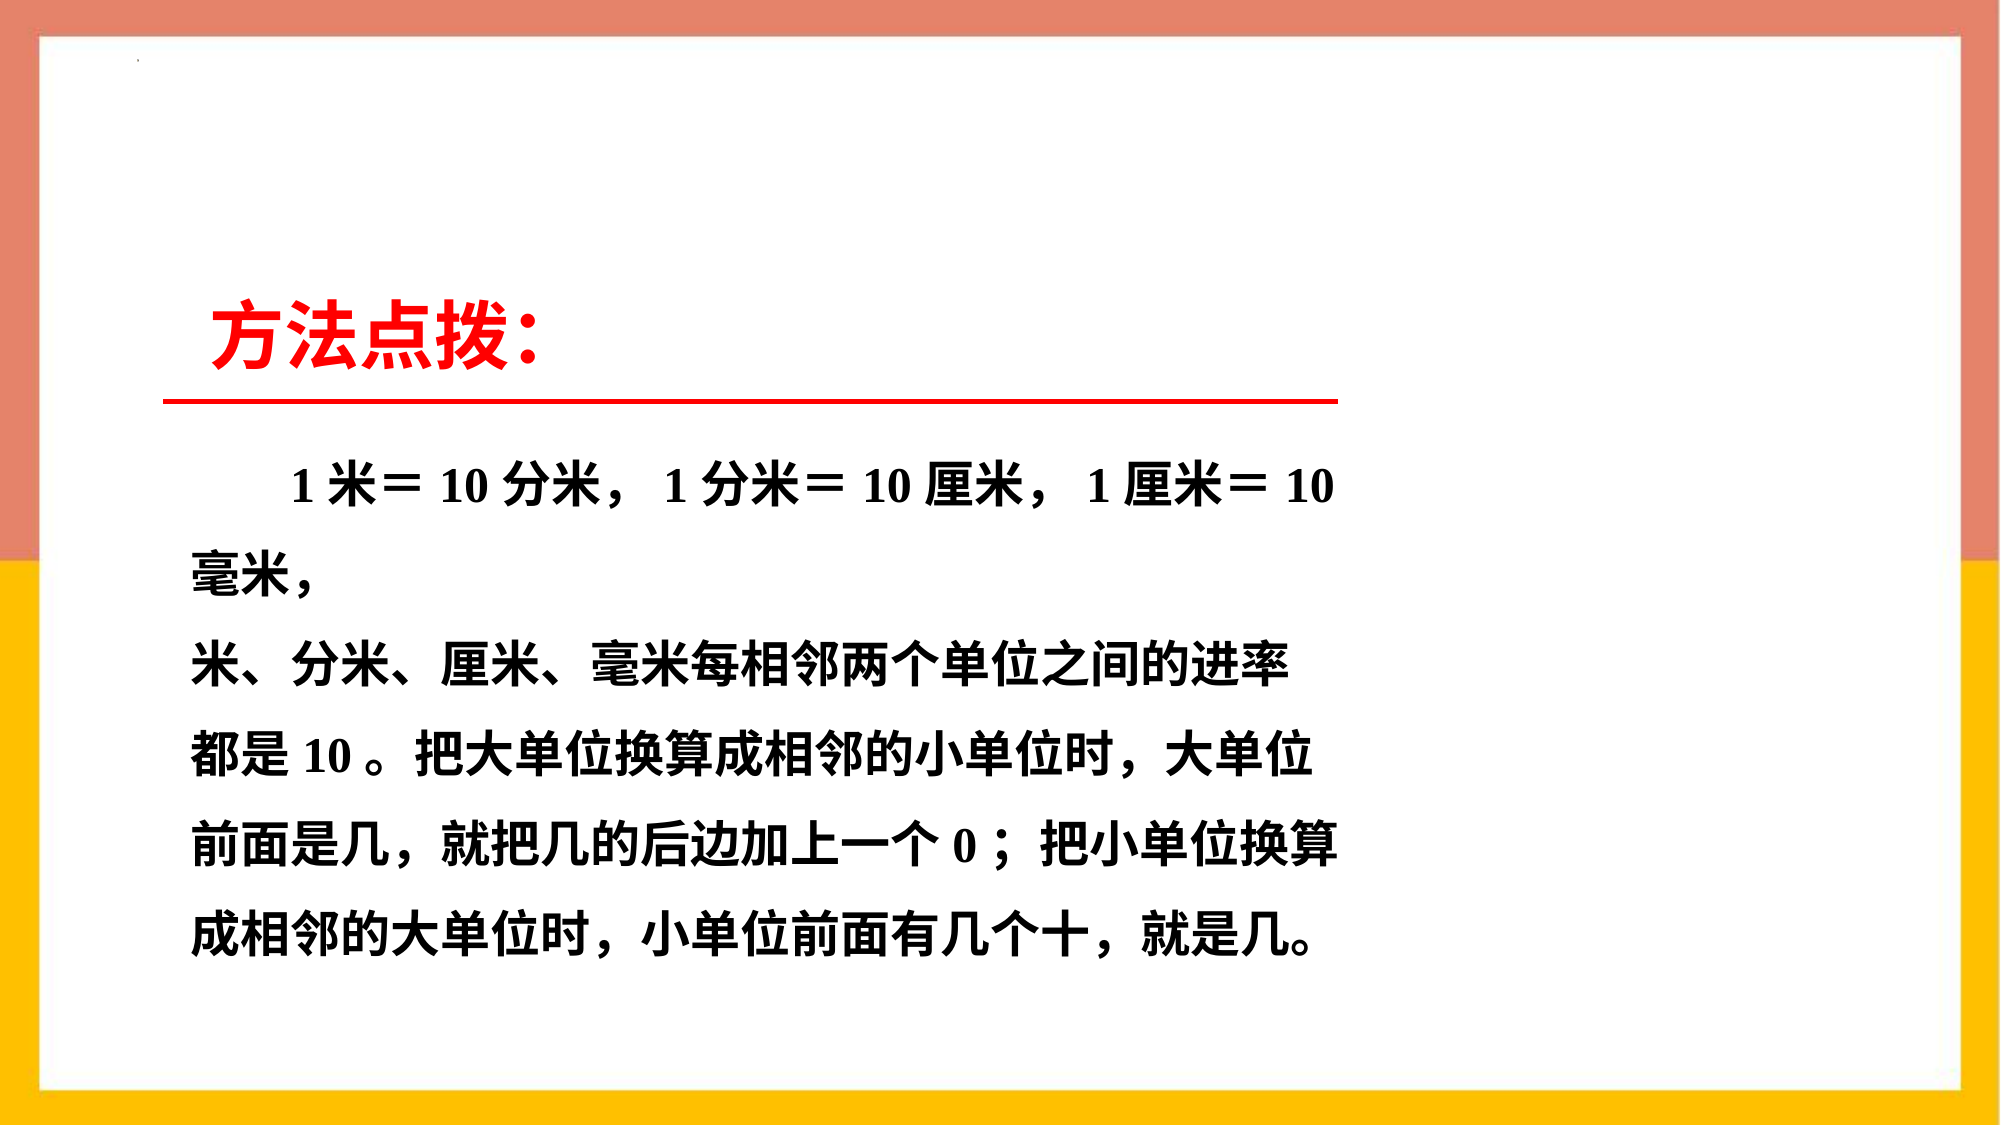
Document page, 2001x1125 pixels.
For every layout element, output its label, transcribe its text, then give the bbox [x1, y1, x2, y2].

text_box 1米＝10分米，1分米＝10厘米，1厘米＝10毫米， 米、分米、厘米、毫米每相邻两个单位之间的进率 都是10。把大单位换算成相邻的小单位时，大单位 前面是几，就把几的后边加上一个0；把小单位换算 成相邻的大单位时，小单位前面有几个十，就是几。 [175, 414, 1387, 970]
text_box 方法点拨： [194, 281, 600, 387]
picture [0, 0, 2001, 1125]
